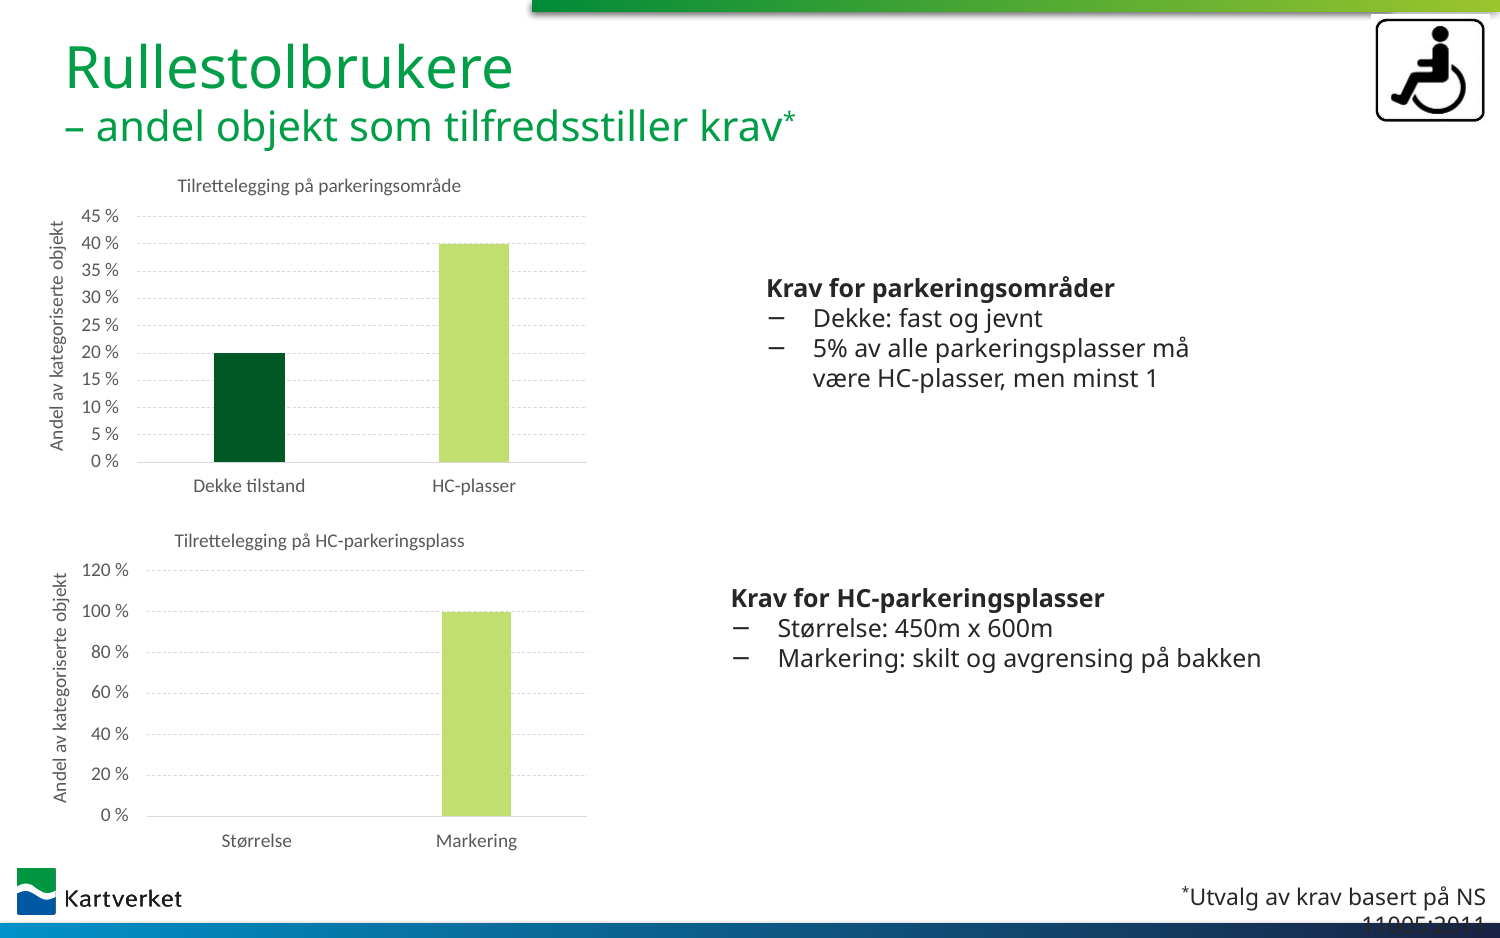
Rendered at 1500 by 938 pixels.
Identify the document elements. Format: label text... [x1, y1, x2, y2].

text_box Krav for parkeringsområder Dekke: fast og jevnt 5% av alle parkeringsplasser må være HC-plasser, men minst 1 [751, 264, 1232, 400]
text_box Krav for HC-parkeringsplasser Størrelse: 450m x 600m Markering: skilt og avgrensing på bakken [715, 574, 1278, 680]
picture [41, 520, 598, 859]
picture [41, 166, 598, 505]
text_box Rullestolbrukere – andel objekt som tilfredsstiller krav* [49, 23, 1431, 158]
text_box *Utvalg av krav basert på NS 11005:2011 [1068, 873, 1500, 938]
picture [1371, 13, 1491, 127]
